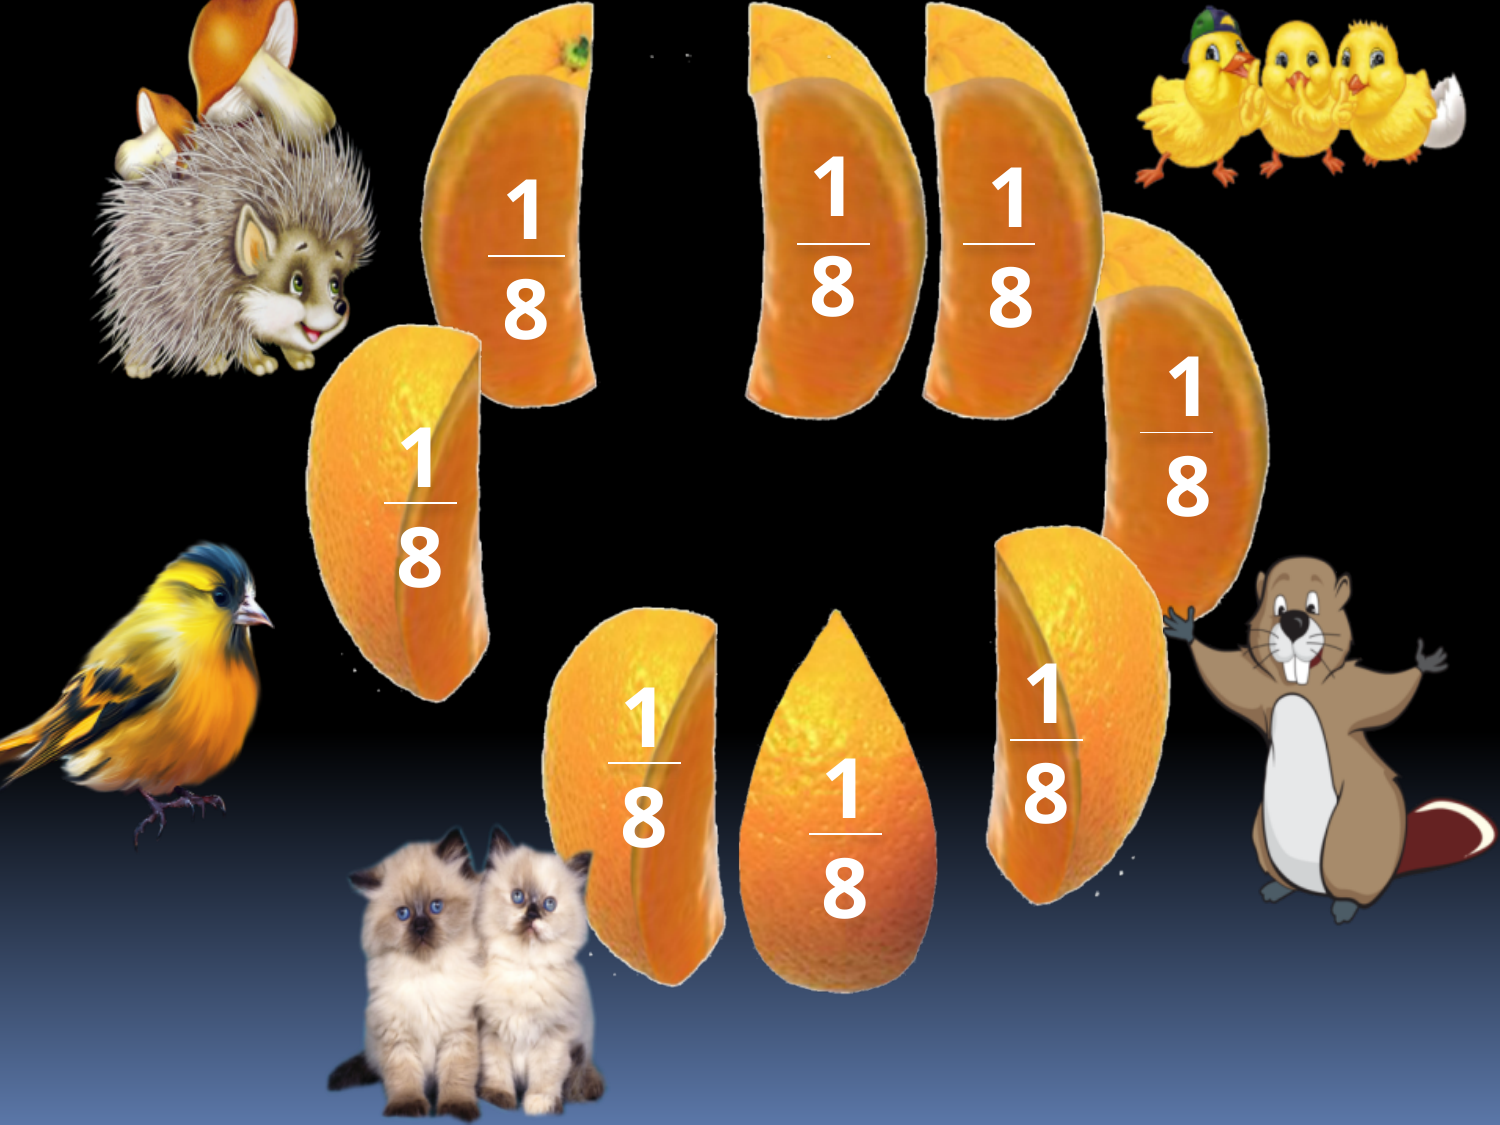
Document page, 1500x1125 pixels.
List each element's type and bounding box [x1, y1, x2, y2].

picture [465, 597, 822, 993]
picture [1175, 0, 1471, 196]
picture [891, 514, 1156, 912]
picture [359, 0, 637, 427]
picture [0, 538, 275, 855]
picture [324, 821, 612, 1125]
picture [985, 207, 1333, 508]
picture [1162, 514, 1500, 965]
picture [229, 313, 586, 710]
picture [76, 0, 351, 401]
picture [643, 0, 814, 439]
picture [714, 597, 1018, 1012]
picture [820, 0, 1167, 439]
